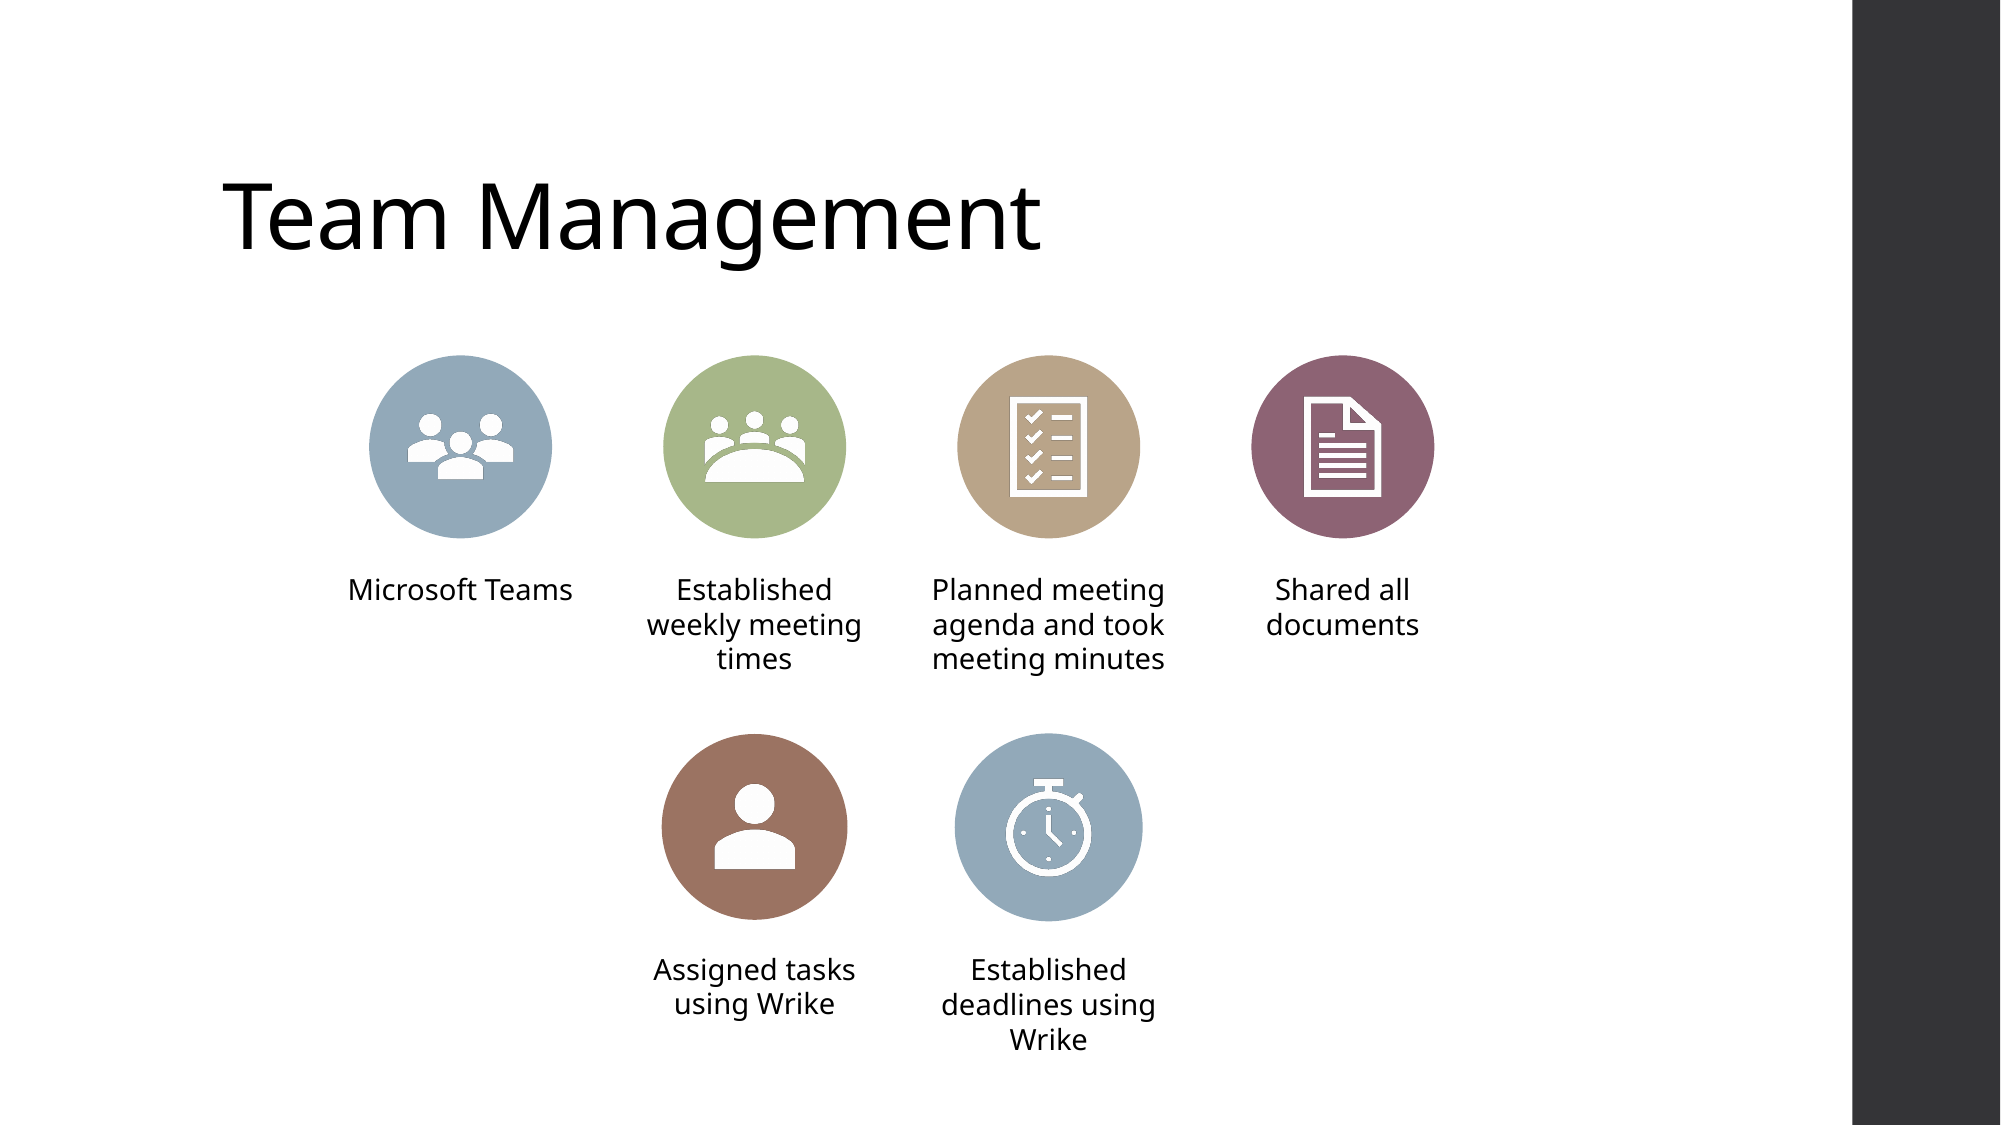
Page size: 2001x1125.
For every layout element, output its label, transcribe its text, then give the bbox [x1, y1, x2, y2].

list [206, 355, 1597, 1052]
title Team Management [206, 60, 1797, 278]
